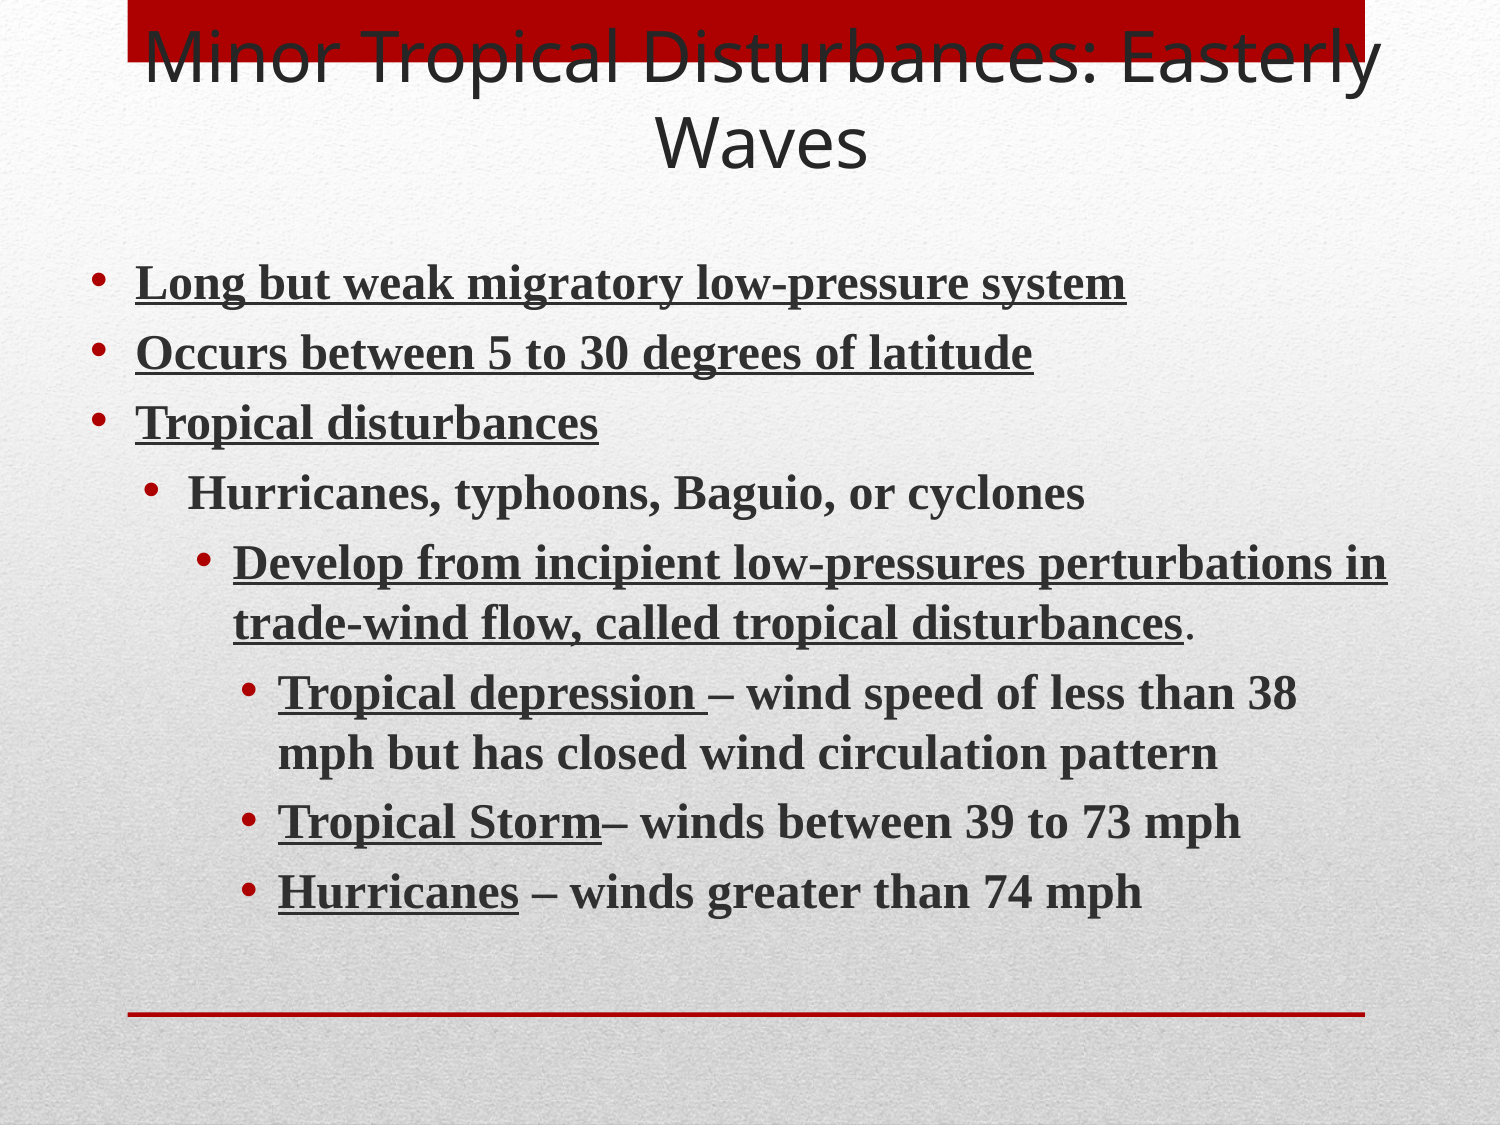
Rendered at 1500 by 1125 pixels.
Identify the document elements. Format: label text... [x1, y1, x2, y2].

list Long but weak migratory low-pressure system Occurs between 5 to 30 degrees of latitude Tropical disturbances Hurricanes, typhoons, Baguio, or cyclones Develop from incipient low-pressures perturbations in trade-wind flow, called tropical disturbances. Tropical depression – wind speed of less than 38 mph but has closed wind circulation pattern Tropical Storm– winds between 39 to 73 mph Hurricanes – winds greater than 74 mph [75, 212, 1413, 956]
title Minor Tropical Disturbances: Easterly Waves [62, 2, 1463, 190]
